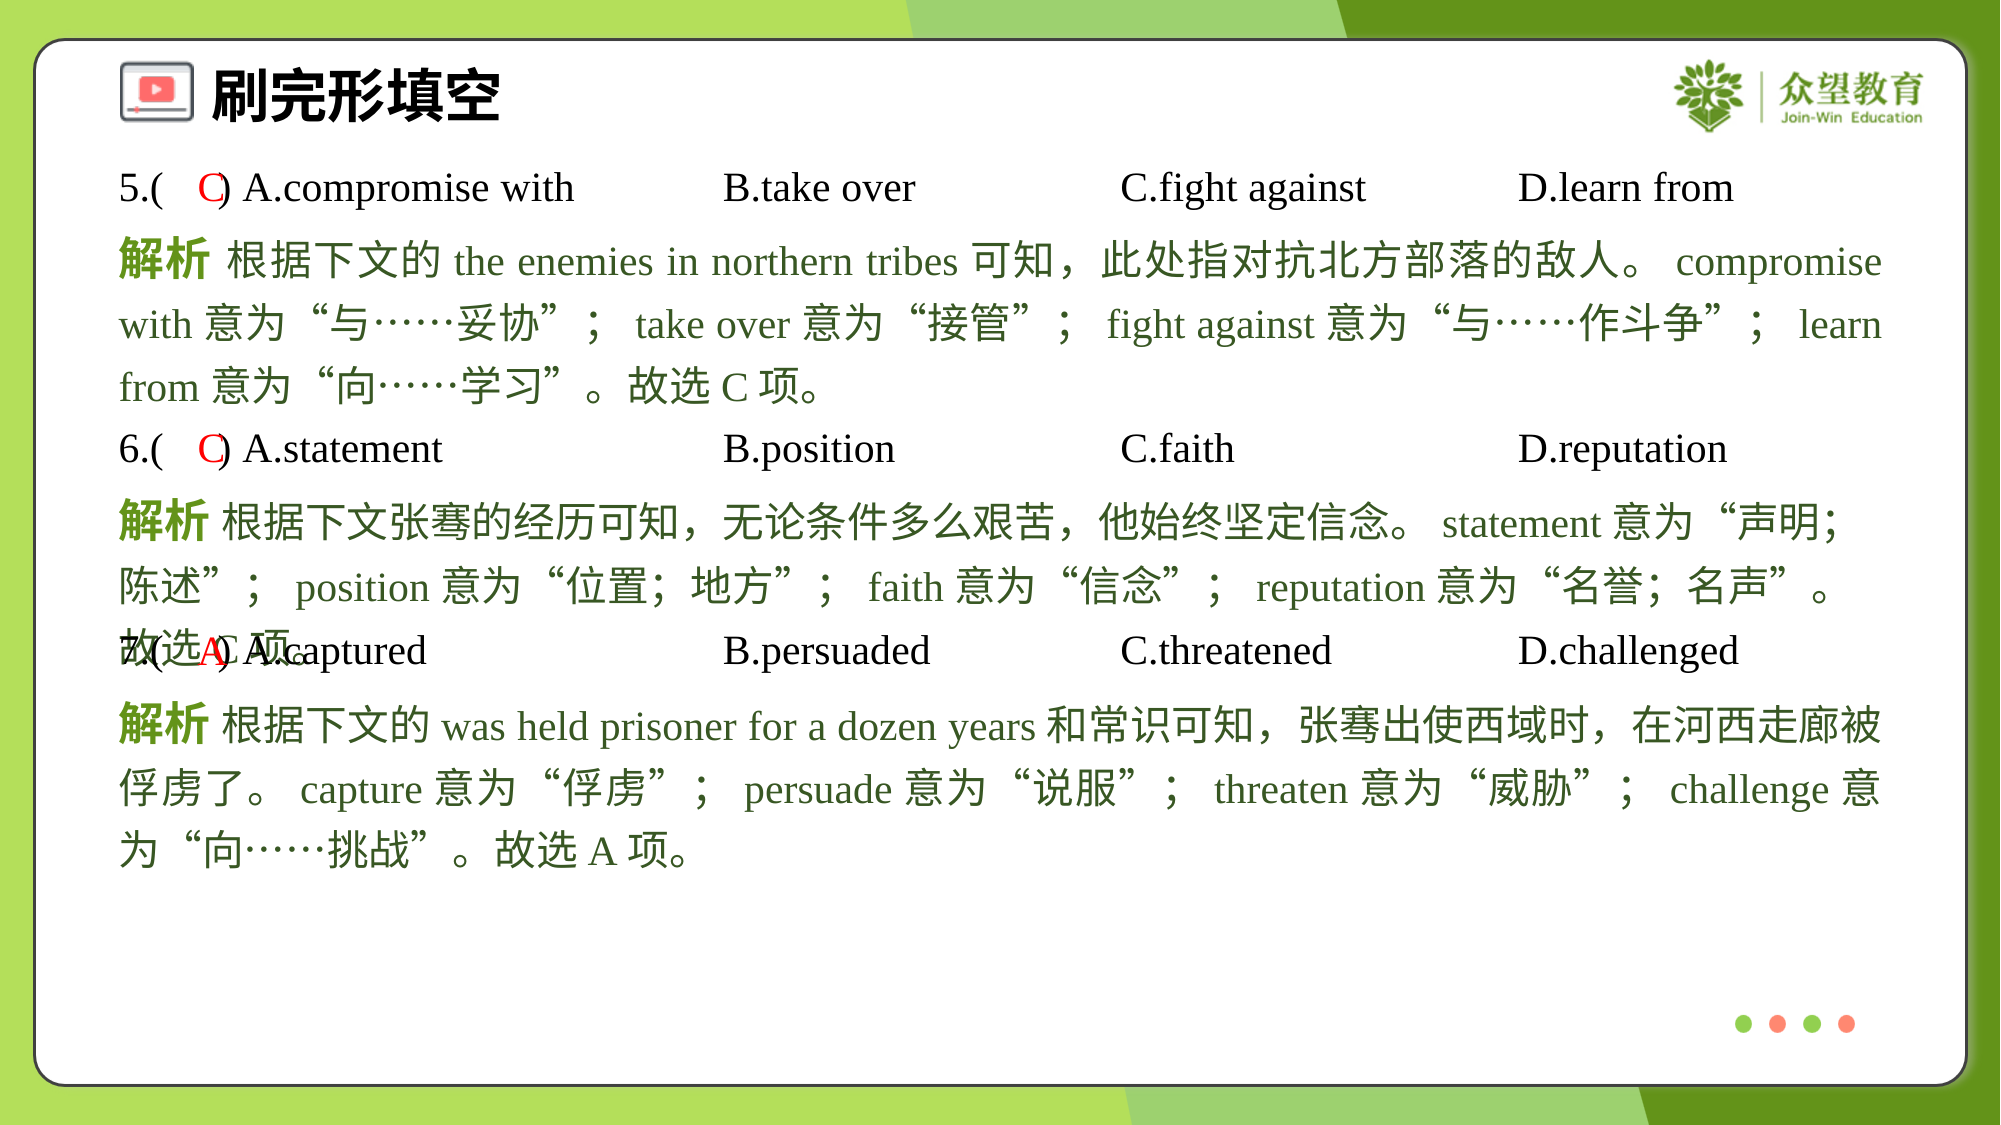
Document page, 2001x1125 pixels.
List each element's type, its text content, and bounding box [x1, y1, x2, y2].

text_box 解析 根据下文的the enemies in northern tribes可知，此处指对抗北方部落的敌人。compromise with意为“与……妥协”；take over意为“接管”；fight against意为“与……作斗争”；learn from意为“向……学习”。故选C项。 [118, 215, 1883, 405]
text_box 7.( ) A.captured B.persuaded C.threatened D.challenged [233, 610, 1883, 668]
text_box 5.( ) A.compromise with B.take over C.fight against D.learn from [231, 146, 1883, 204]
text_box 6.( ) A.statement B.position C.faith D.reputation [231, 408, 1883, 466]
text_box C [192, 408, 231, 467]
text_box 解析 根据下文的was held prisoner for a dozen years和常识可知，张骞出使西域时，在河西走廊被俘虏了。capture意为“俘虏”；persuade意为“说服”；threaten意为“威胁”；challenge意为“向……挑战”。故选A项。 [118, 680, 1883, 869]
text_box 7.( ) A.captured B.persuaded C.threatened D.challenged [118, 610, 192, 668]
text_box C [192, 146, 231, 205]
text_box A [192, 610, 233, 669]
text_box 解析 根据下文张骞的经历可知，无论条件多么艰苦，他始终坚定信念。statement意为“声明；陈述”；position意为“位置；地方”；faith意为“信念”；reputation意为“名誉；名声”。故选C项。 [118, 478, 1883, 605]
text_box 5.( ) A.compromise with B.take over C.fight against D.learn from [118, 146, 192, 204]
text_box 6.( ) A.statement B.position C.faith D.reputation [118, 408, 192, 466]
picture [0, 0, 2000, 1125]
